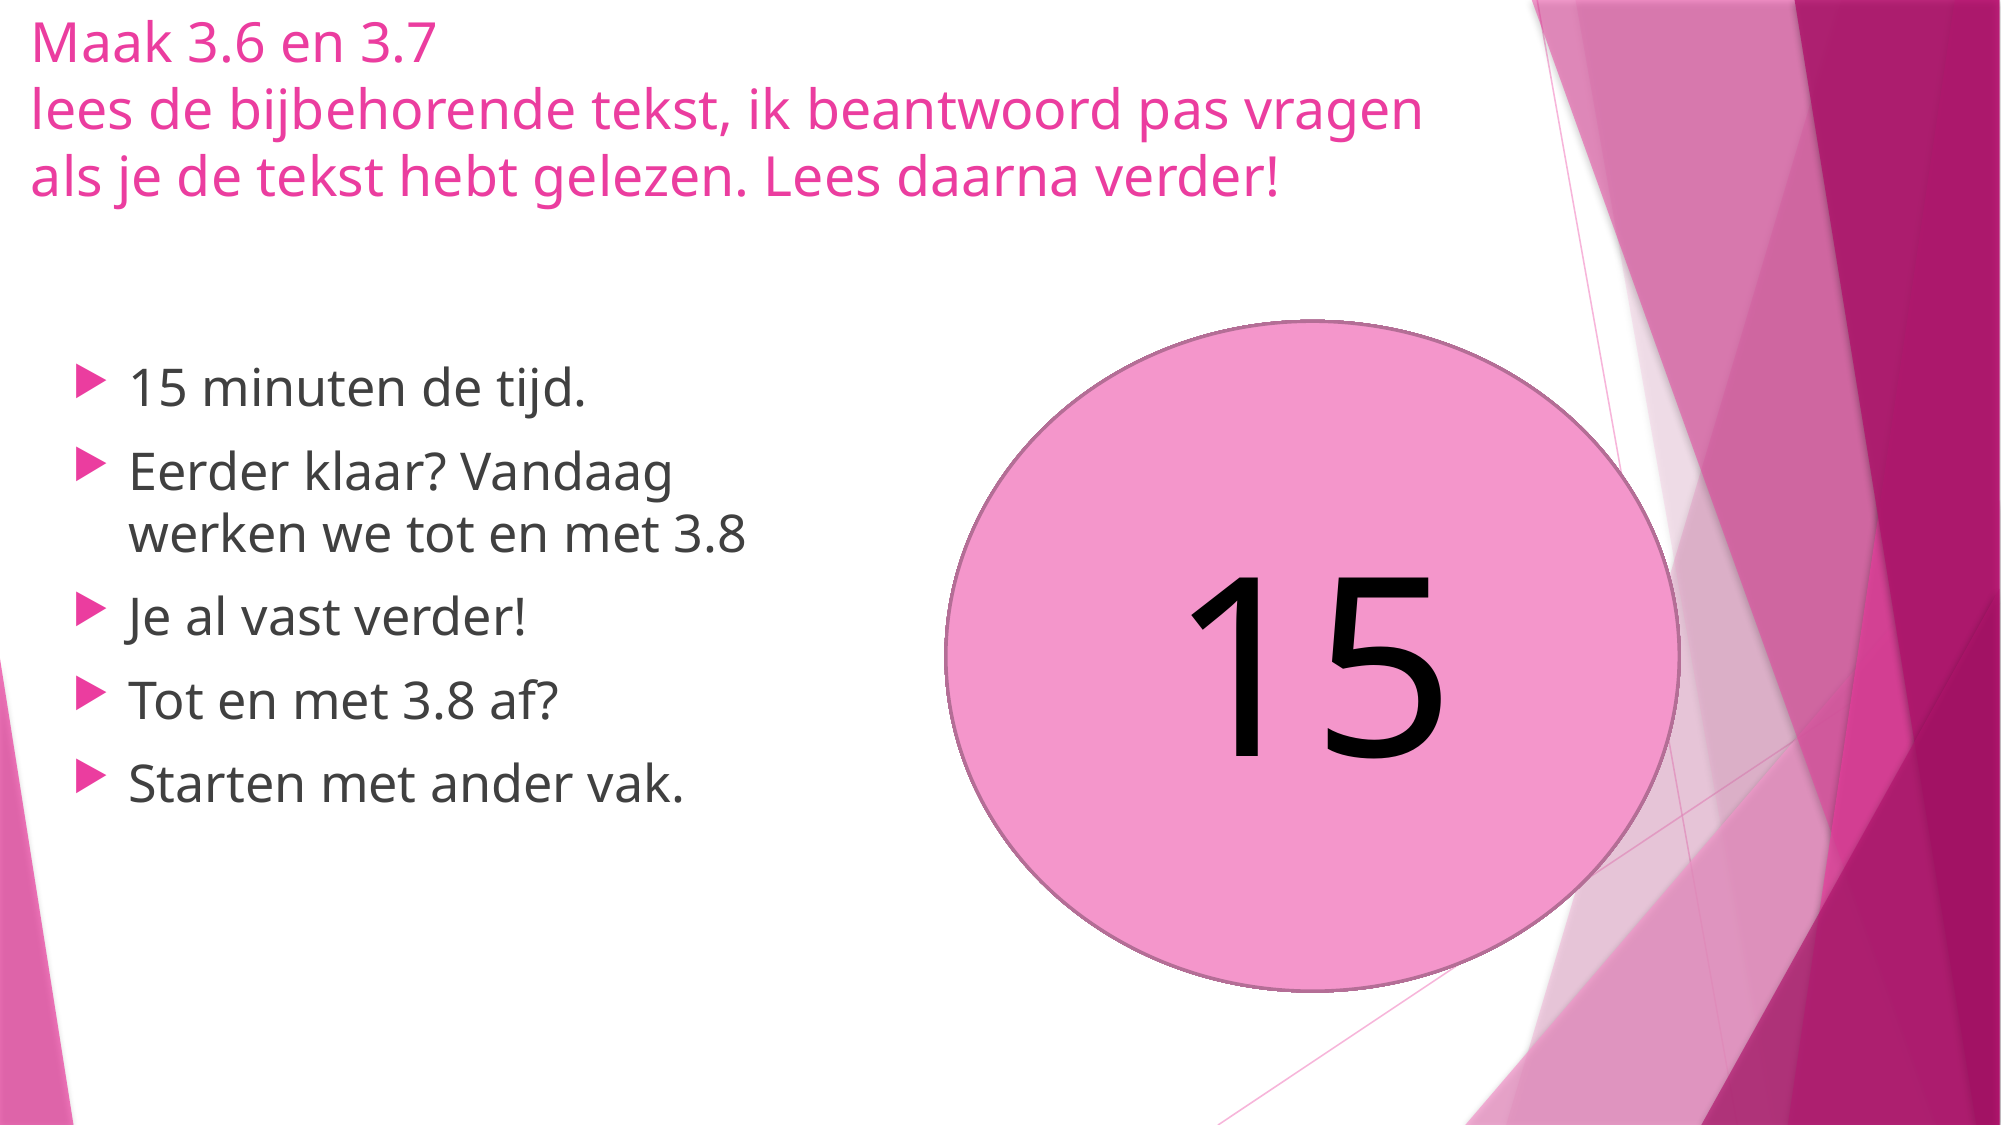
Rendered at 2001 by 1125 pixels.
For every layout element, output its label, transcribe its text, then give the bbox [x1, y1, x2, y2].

title Maak 3.6 en 3.7 lees de bijbehorende tekst, ik beantwoord pas vragen als je de tekst hebt gelezen. Lees daarna verder! [15, 0, 1494, 260]
list 15 minuten de tijd. Eerder klaar? Vandaag werken we tot en met 3.8 Je al vast verder! Tot en met 3.8 af? Starten met ander vak. [57, 347, 818, 1013]
text_box 15 [944, 319, 1681, 993]
